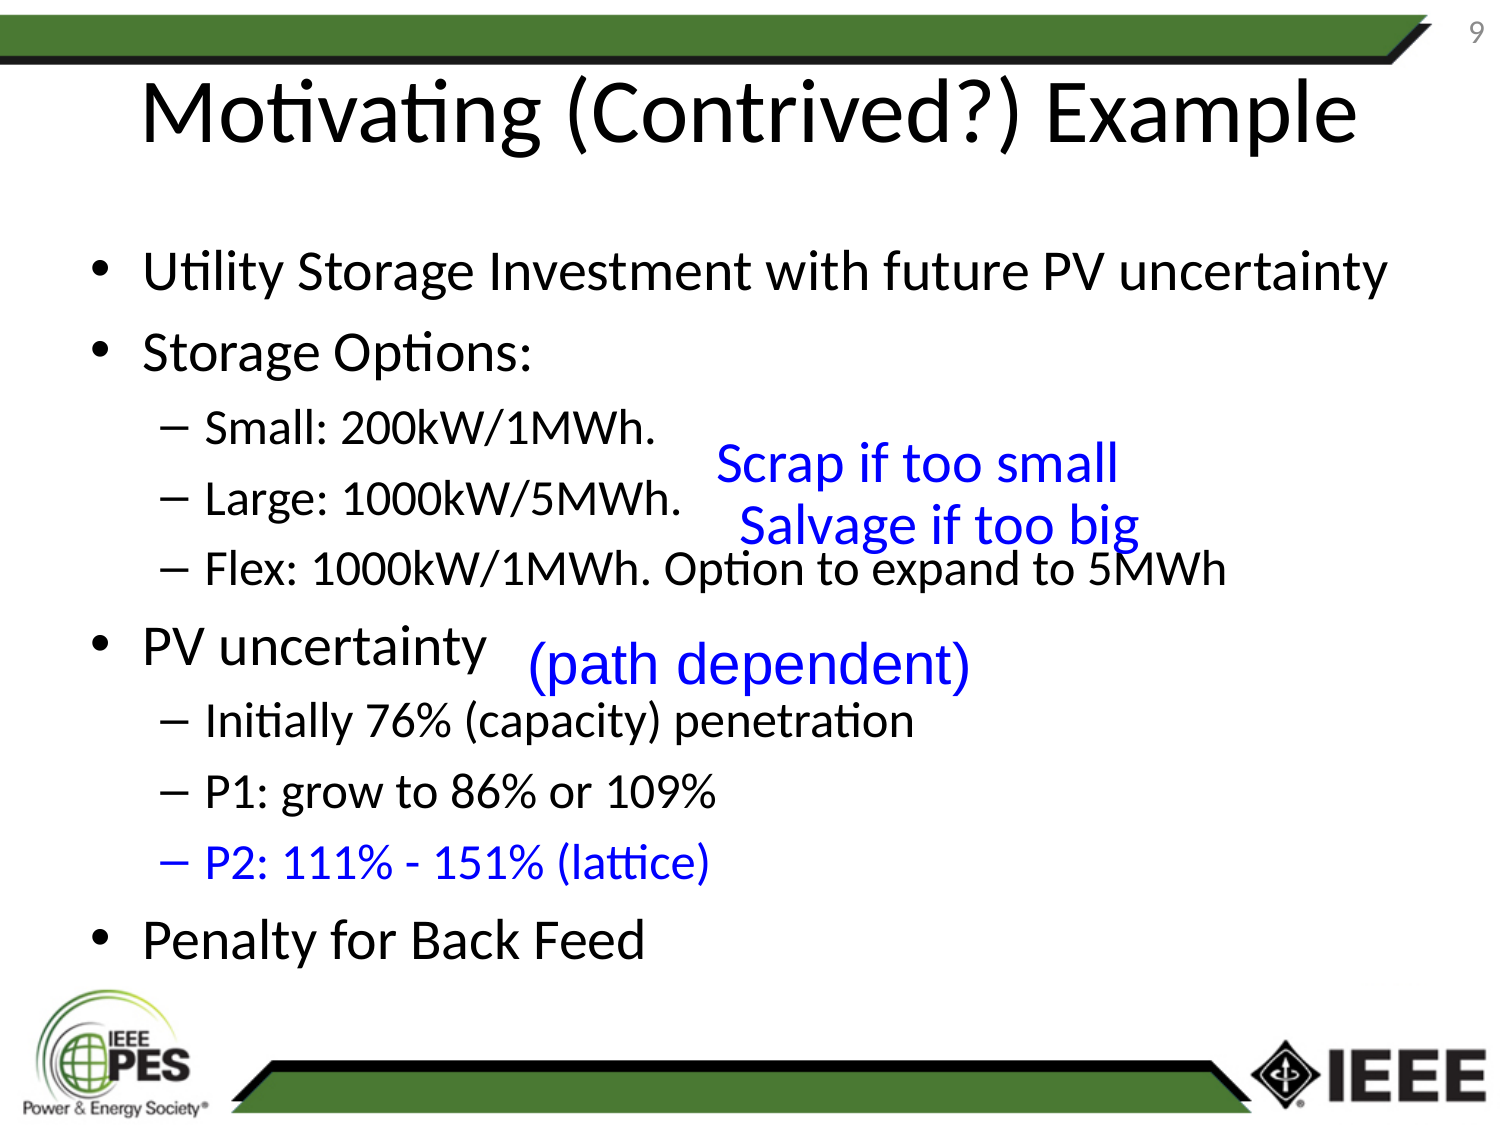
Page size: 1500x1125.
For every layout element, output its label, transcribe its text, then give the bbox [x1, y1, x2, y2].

text_box (path dependent) [512, 619, 1000, 704]
text_box Scrap if too small [701, 416, 1189, 502]
list Utility Storage Investment with future PV uncertainty Storage Options: Small: 200kW/1MWh. Large: 1000kW/5MWh. Flex: 1000kW/1MWh. Option to expand to 5MWh PV uncertainty Initially 76% (capacity) penetration P1: grow to 86% or 109% P2: 111% - 151% (lattice) Penalty for Back Feed [74, 224, 1426, 1026]
text_box Salvage if too big [725, 479, 1213, 564]
title Motivating (Contrived?) Example [74, 12, 1426, 201]
slide_number 9 [1149, 0, 1500, 60]
picture [0, 0, 1500, 1125]
